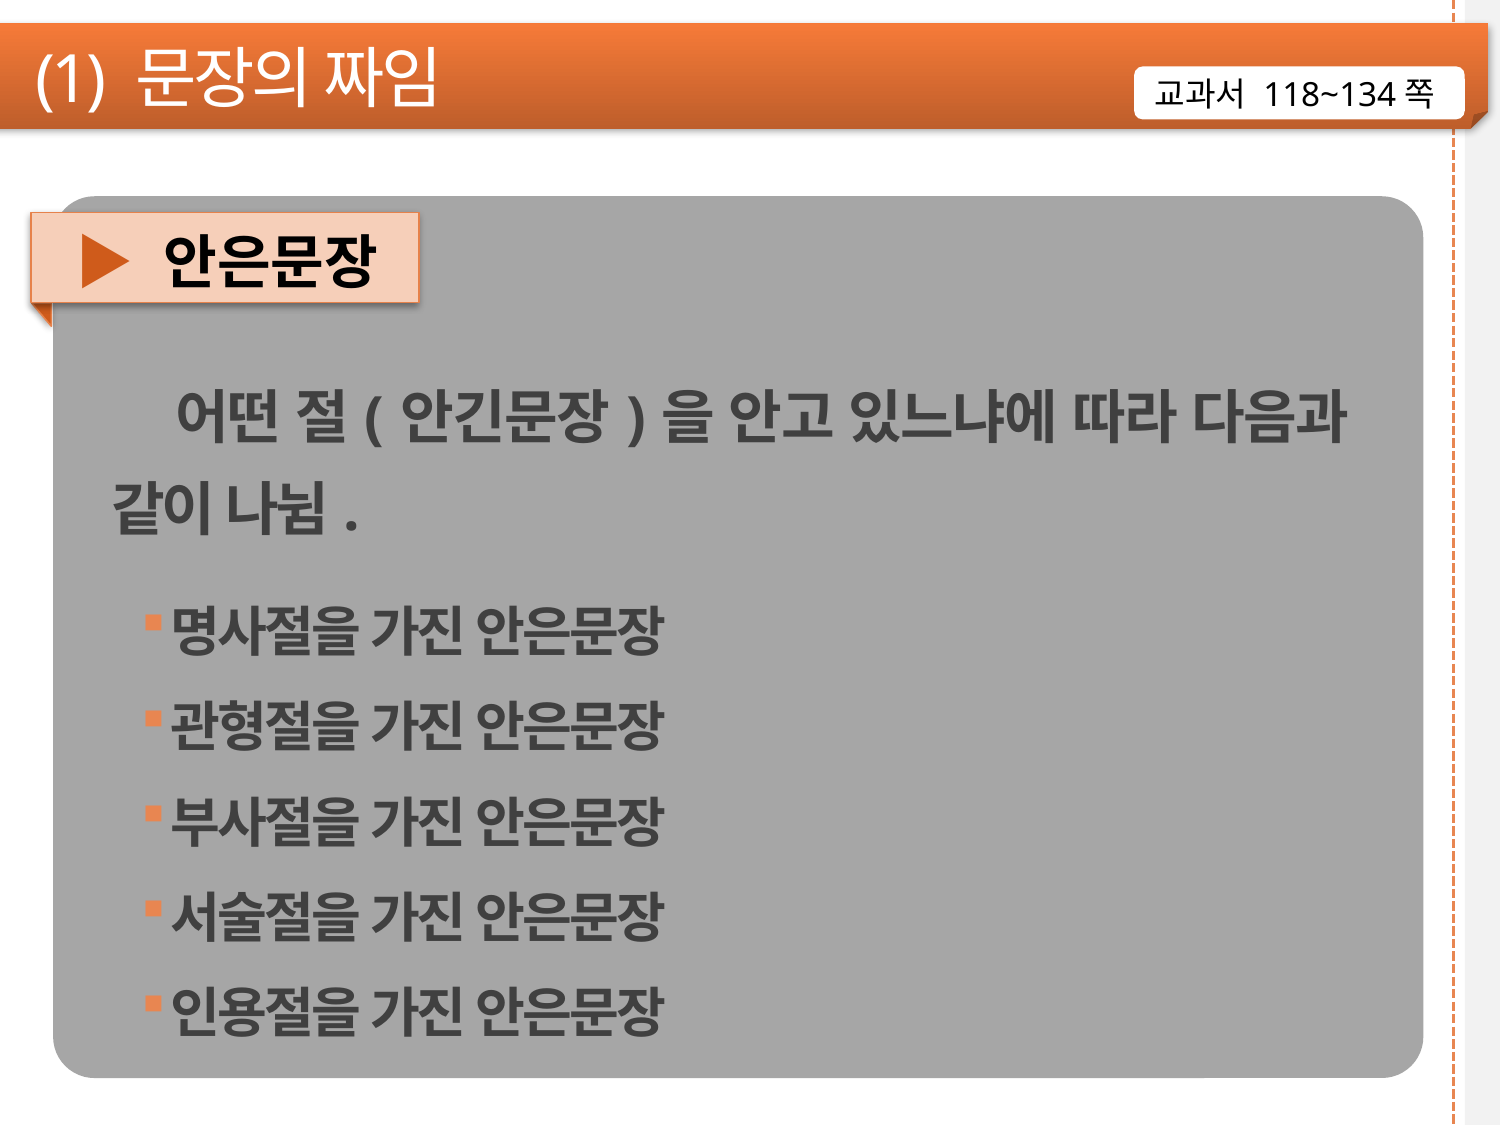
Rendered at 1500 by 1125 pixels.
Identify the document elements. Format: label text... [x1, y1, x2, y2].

text_box 교과서 118~134쪽 [1211, 64, 1467, 122]
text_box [30, 212, 420, 327]
text_box [50, 194, 1426, 1081]
text_box (1) 문장의 짜임 [0, 23, 1211, 129]
list 어떤 절(안긴문장)을 안고 있느냐에 따라 다음과 같이 나뉨. 명사절을 가진 안은문장 관형절을 가진 안은문장 부사절을 가진 안은문장 서술절을 가진 안은문장 인용절을 가진 안은문장 [93, 347, 1365, 1056]
